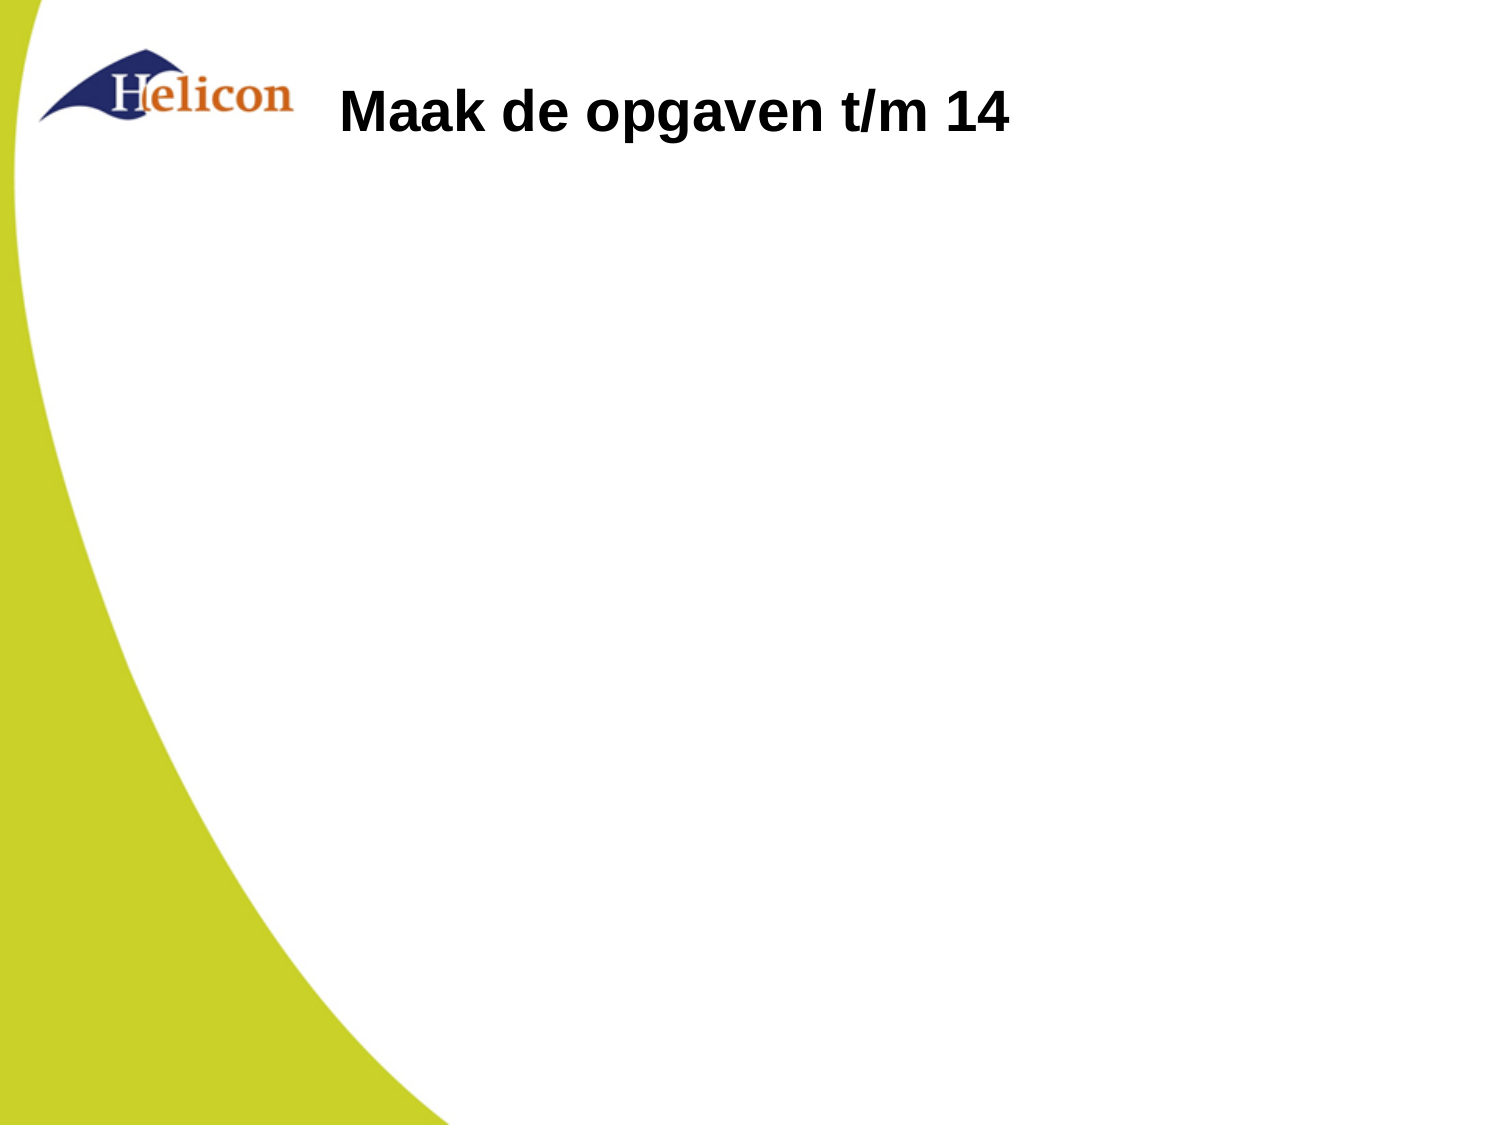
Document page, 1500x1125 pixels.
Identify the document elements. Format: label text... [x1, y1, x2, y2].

title Maak de opgaven t/m 14 [324, 54, 1415, 161]
picture [0, 0, 1500, 1125]
